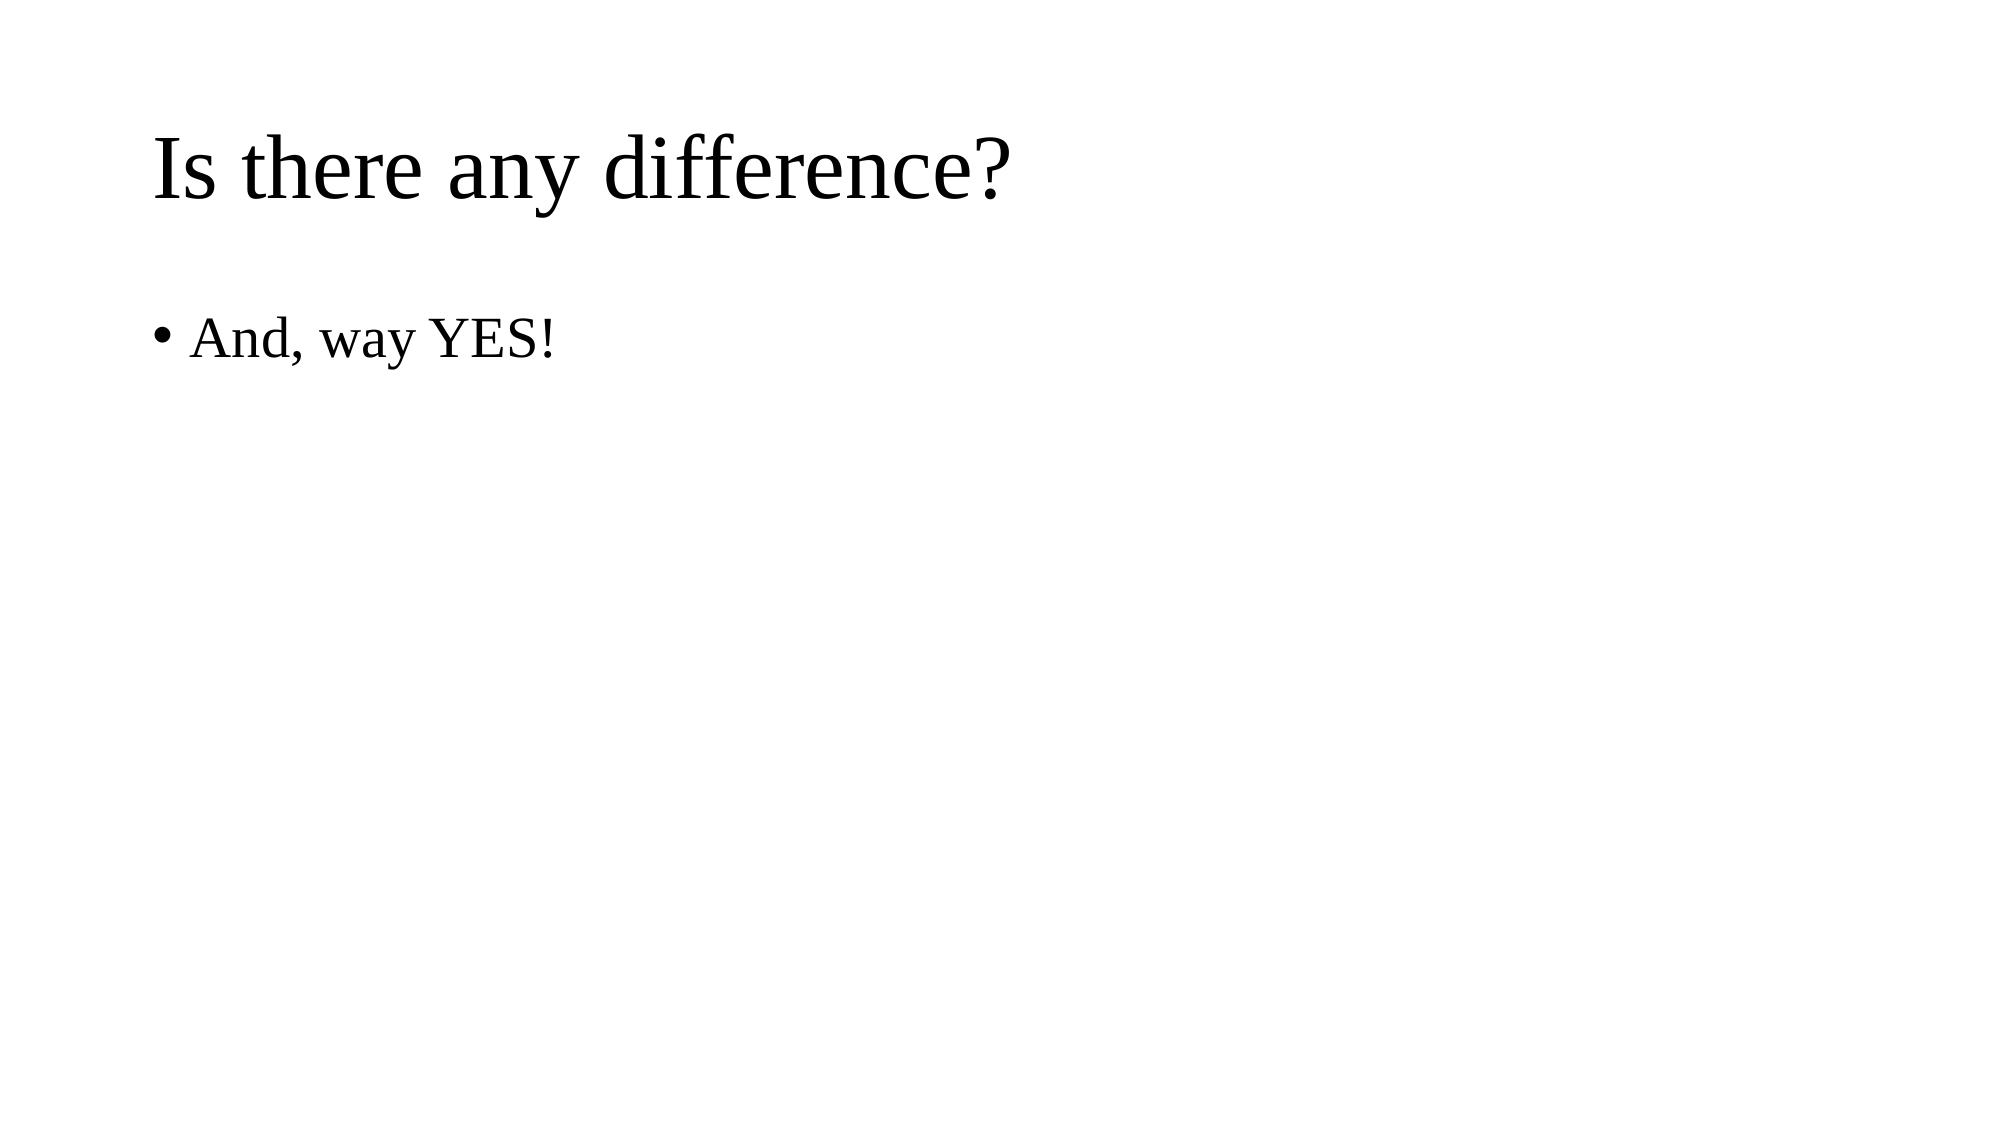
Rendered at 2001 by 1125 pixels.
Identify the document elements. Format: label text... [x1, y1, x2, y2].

title Is there any difference? [137, 59, 1863, 278]
list And, way YES! [137, 299, 1863, 1014]
